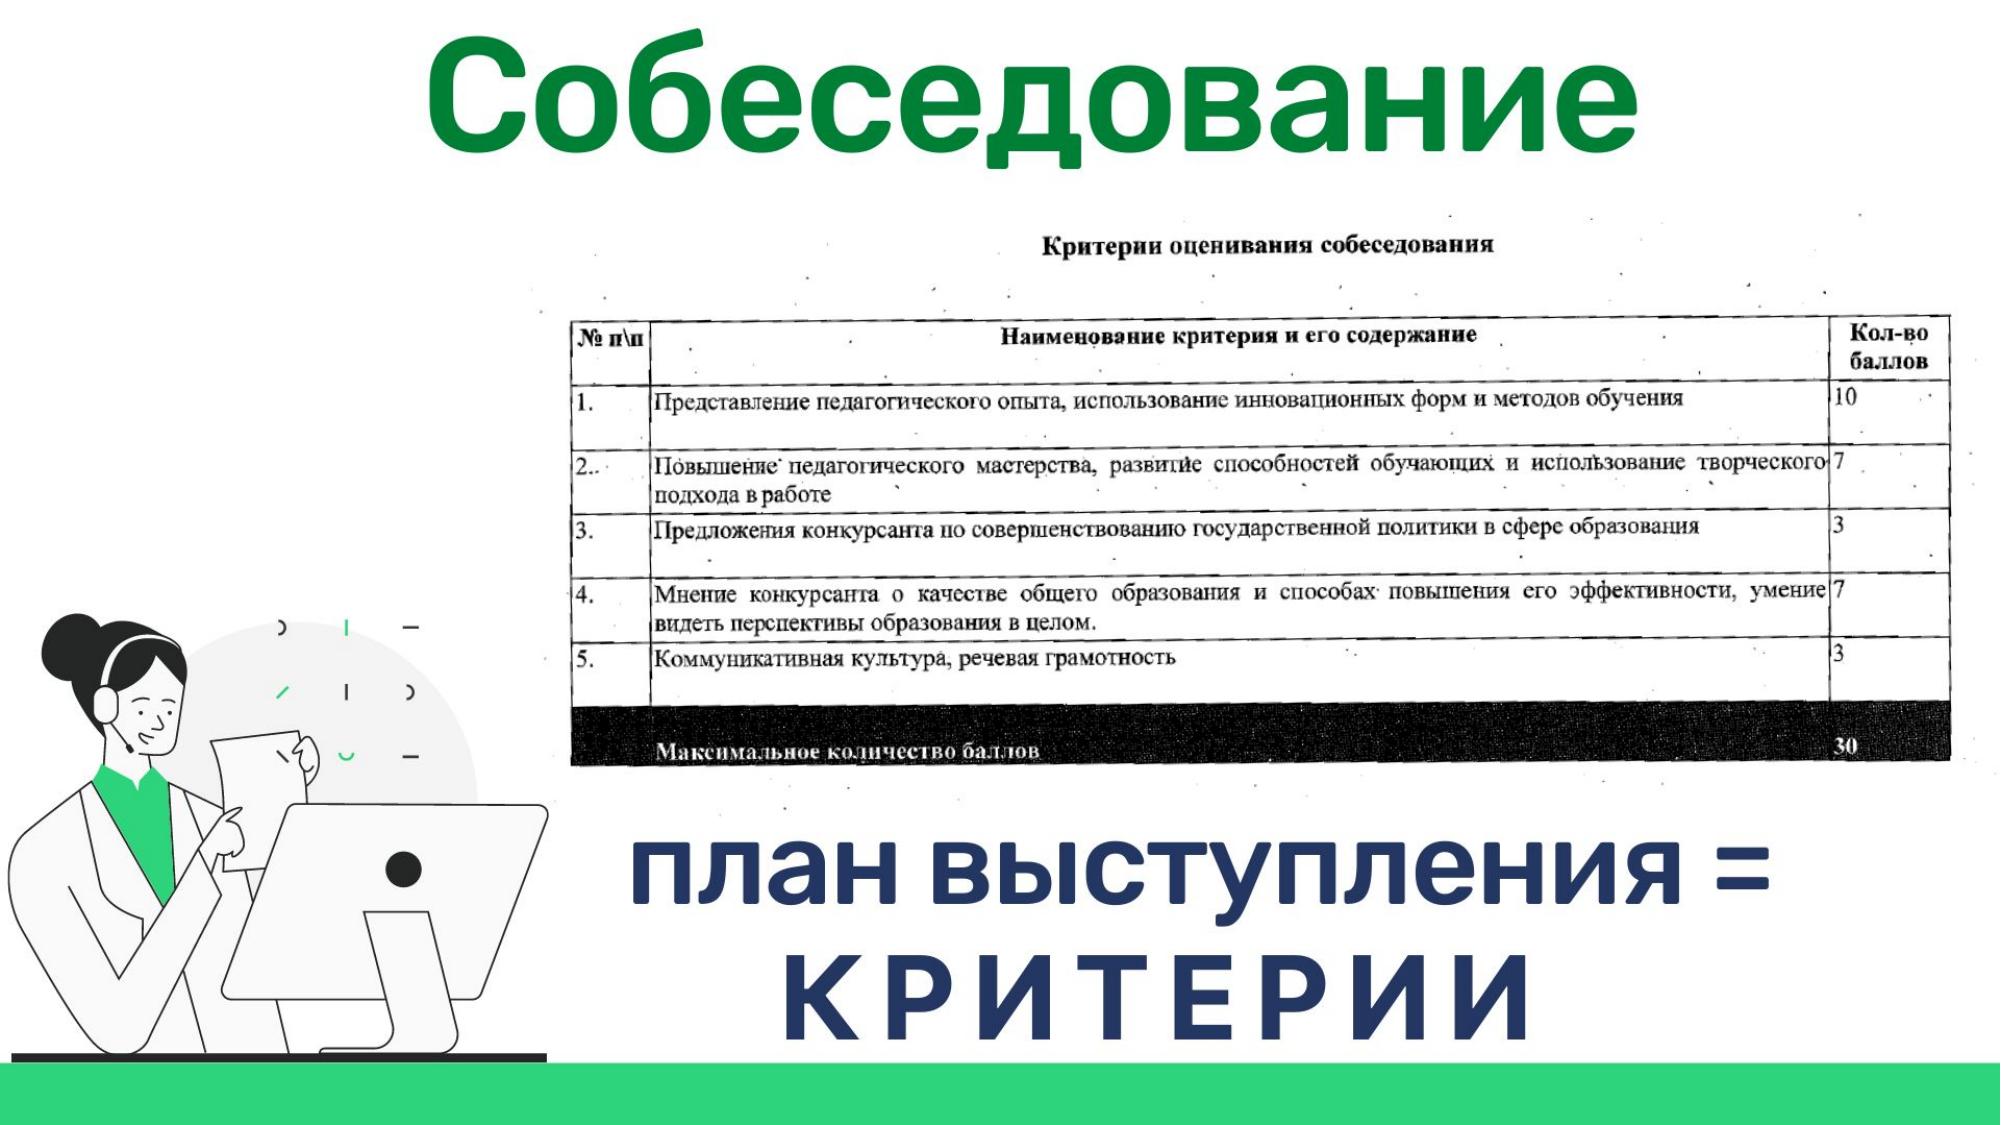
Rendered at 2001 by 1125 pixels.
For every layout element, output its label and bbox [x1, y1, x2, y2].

list [0, 0, 2000, 1125]
